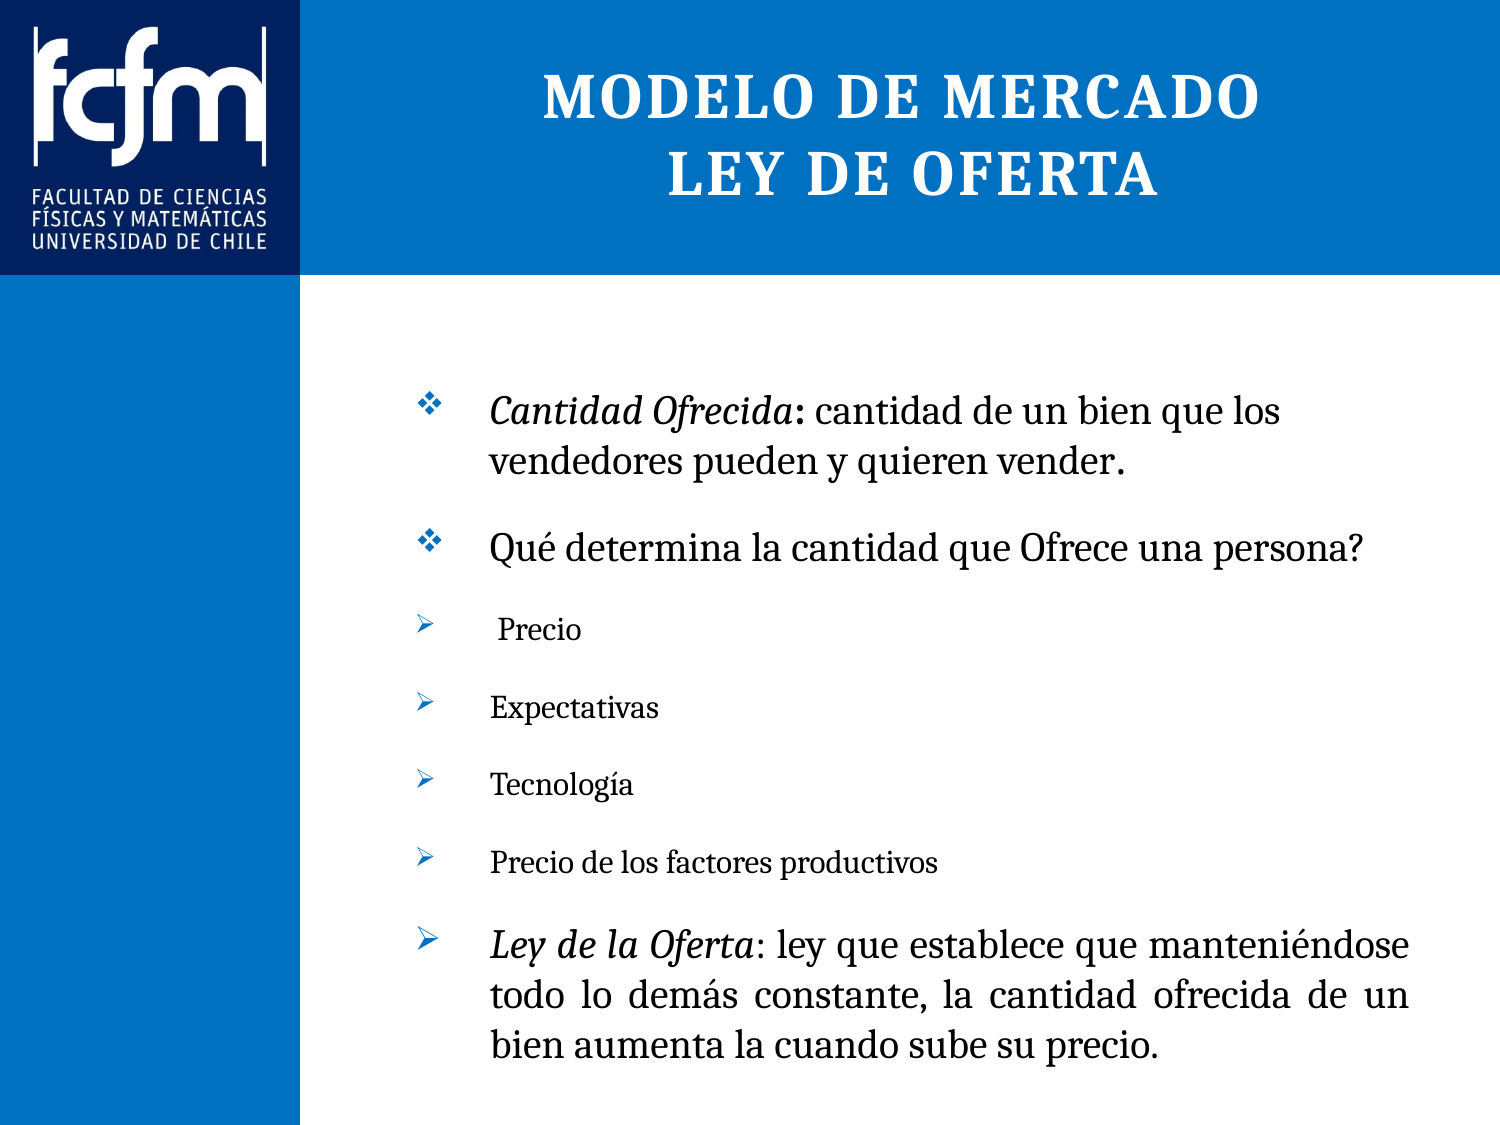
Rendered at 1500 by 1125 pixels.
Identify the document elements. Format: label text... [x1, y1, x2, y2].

title Modelo de mercado Ley de oferta [399, 37, 1425, 225]
list Cantidad Ofrecida: cantidad de un bien que los vendedores pueden y quieren vender. Qué determina la cantidad que Ofrece una persona? Precio Expectativas Tecnología Precio de los factores productivos Ley de la Oferta: ley que establece que manteniéndose todo lo demás constante, la cantidad ofrecida de un bien aumenta la cuando sube su precio. [399, 375, 1425, 1005]
picture [29, 18, 272, 254]
